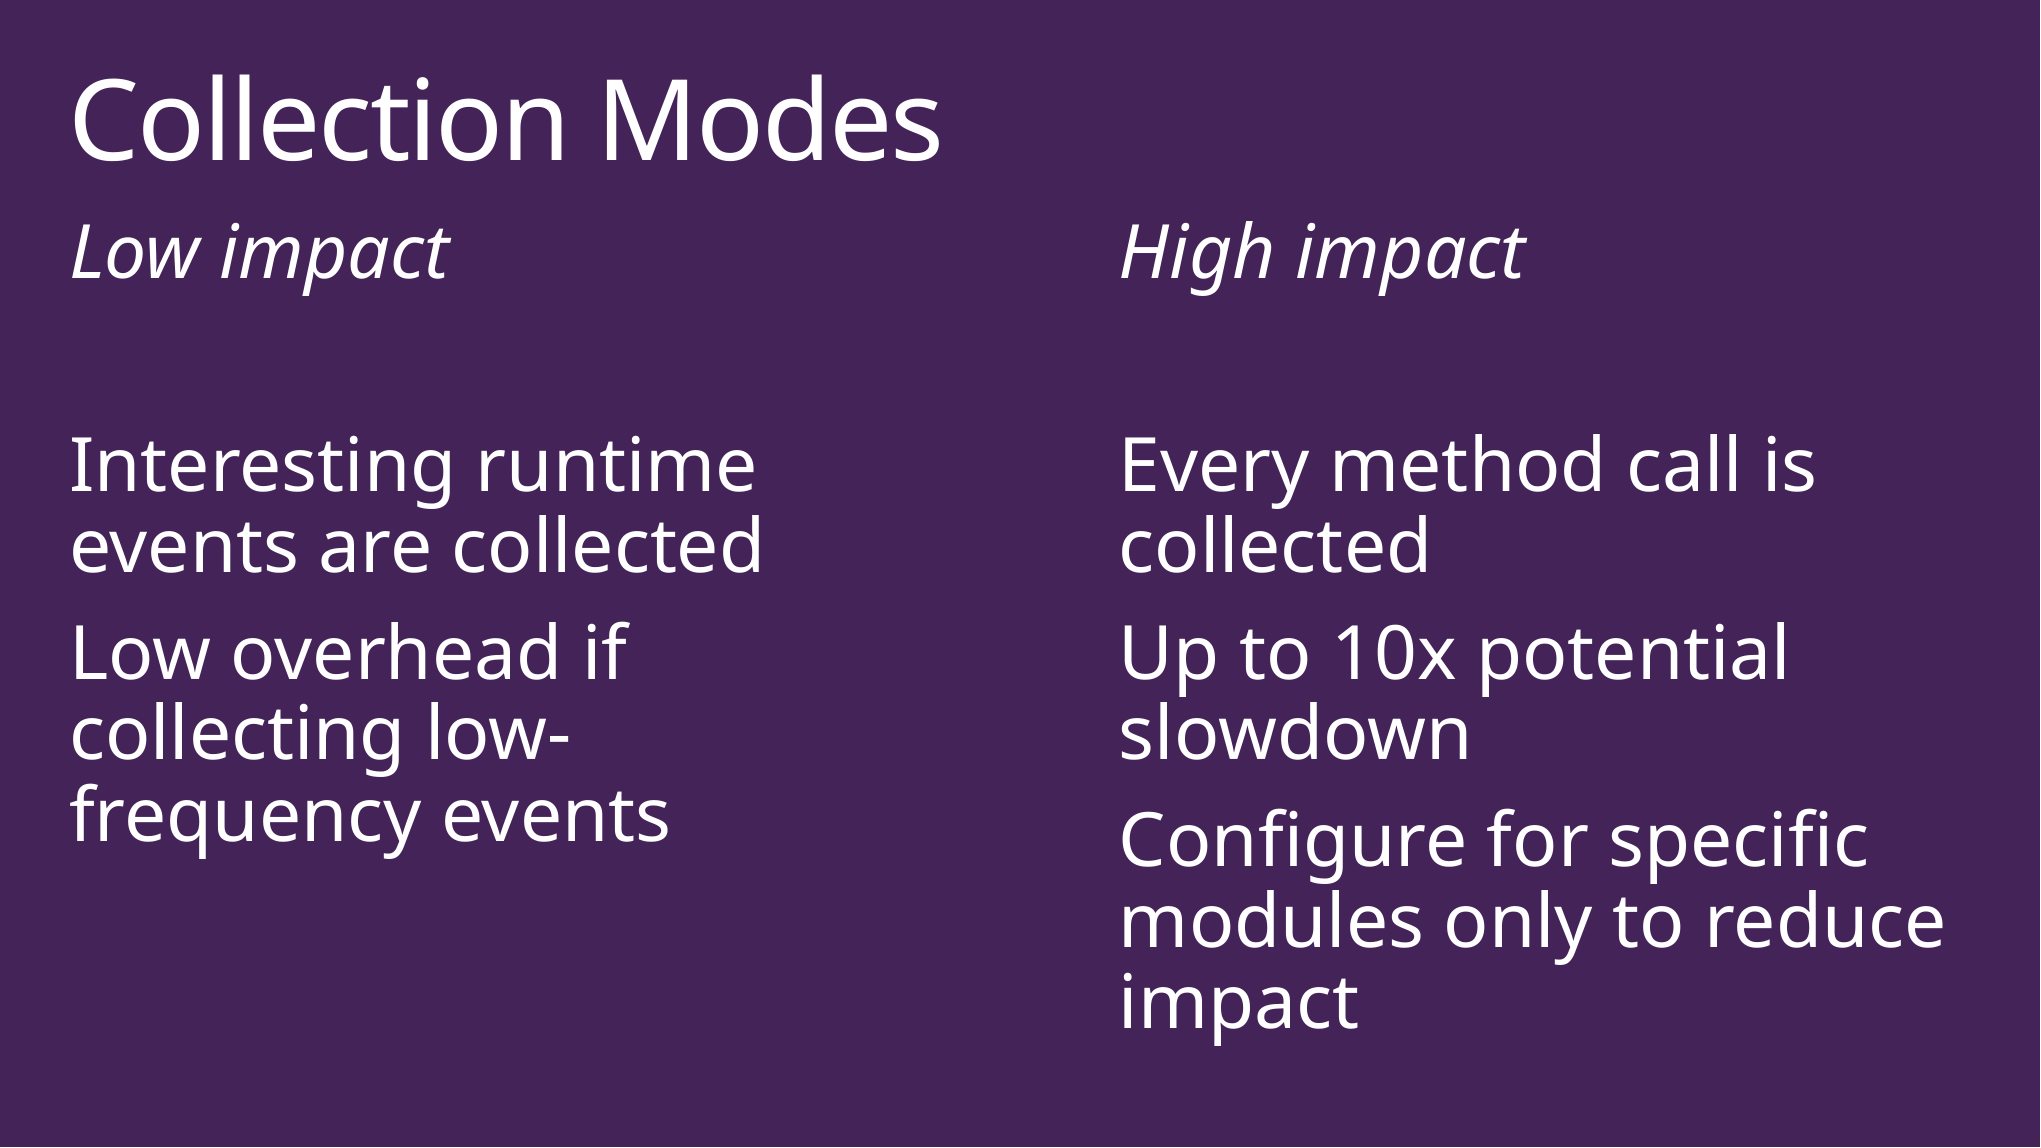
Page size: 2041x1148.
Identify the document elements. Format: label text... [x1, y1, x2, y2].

list High impact Every method call is collected Up to 10x potential slowdown Configure for specific modules only to reduce impact [1095, 198, 1995, 1069]
title Collection Modes [45, 48, 1996, 199]
list Low impact Interesting runtime events are collected Low overhead if collecting low-frequency events [45, 198, 946, 798]
